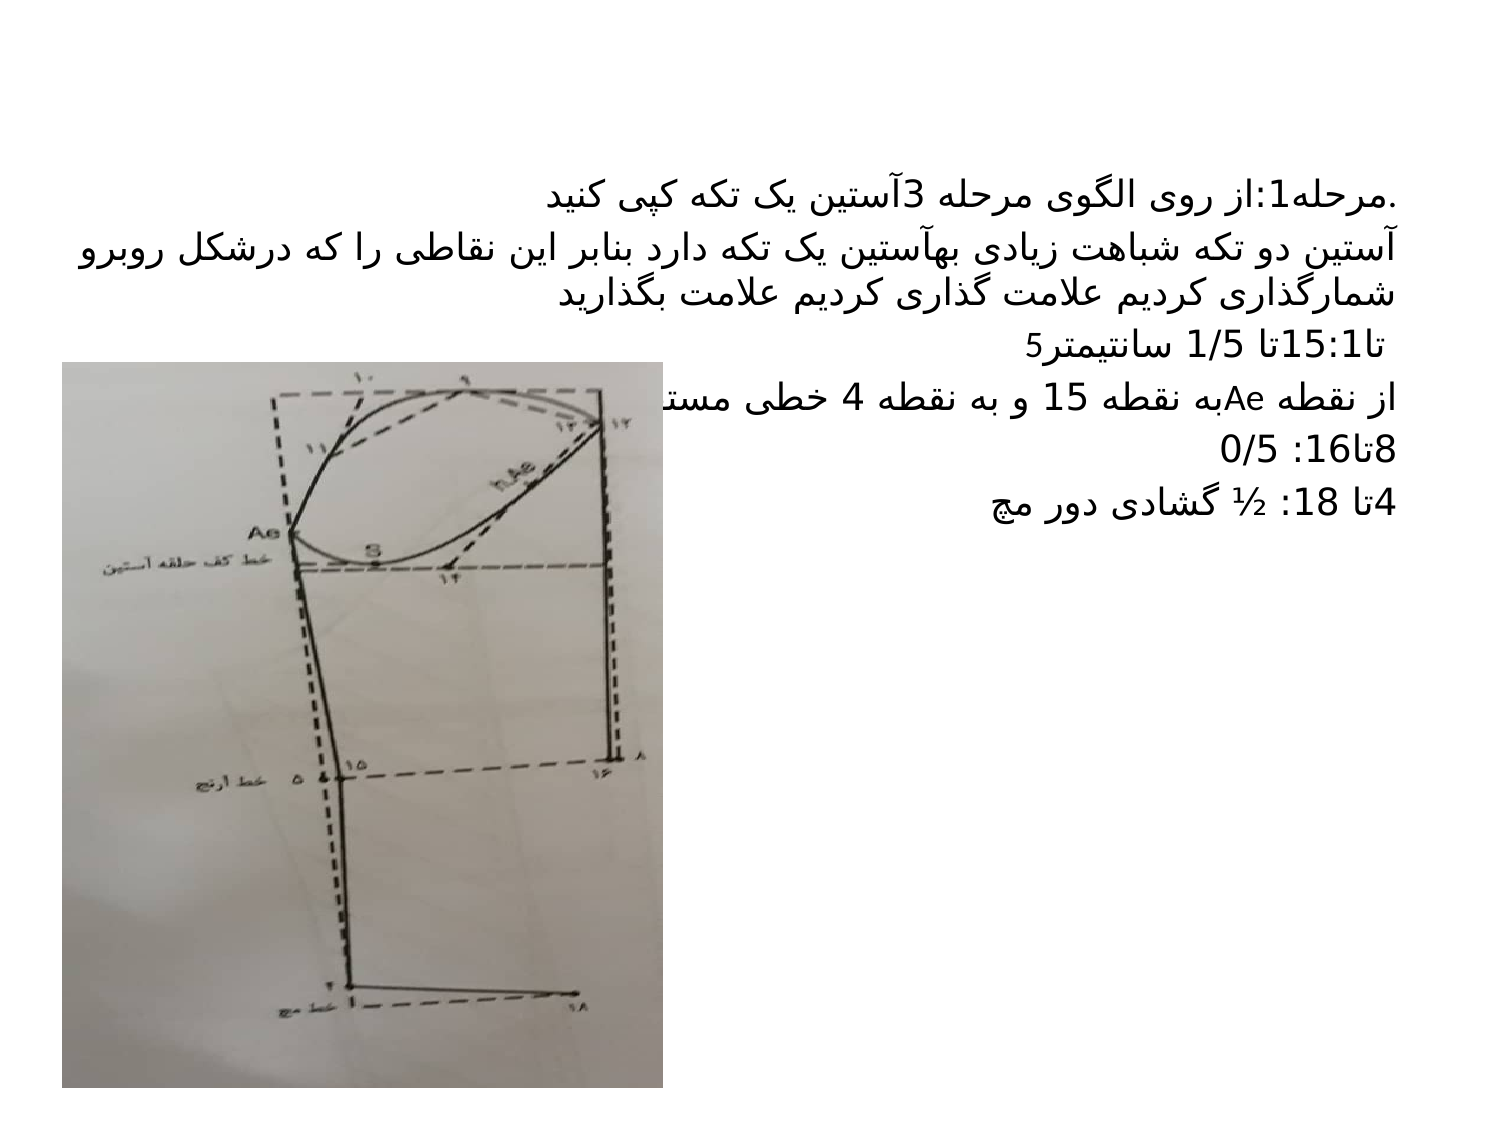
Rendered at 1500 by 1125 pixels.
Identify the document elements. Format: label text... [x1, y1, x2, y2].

subtitle مرحله1:از روی الگوی مرحله 3آستین یک تکه کپی کنید. آستین دو تکه شباهت زیادی بهآستین یک تکه دارد بنابر این نقاطی را که درشکل روبرو شمارگذاری کردیم علامت گذاری کردیم علامت بگذارید 5تا15:1تا 1/5 سانتیمتر از نقطه Aeبه نقطه 15 و به نقطه 4 خطی مستقیم رسم کنید 8تا16: 0/5 4تا 18: ½ گشادی دور مچ [0, 162, 1413, 1063]
picture [62, 362, 663, 1088]
